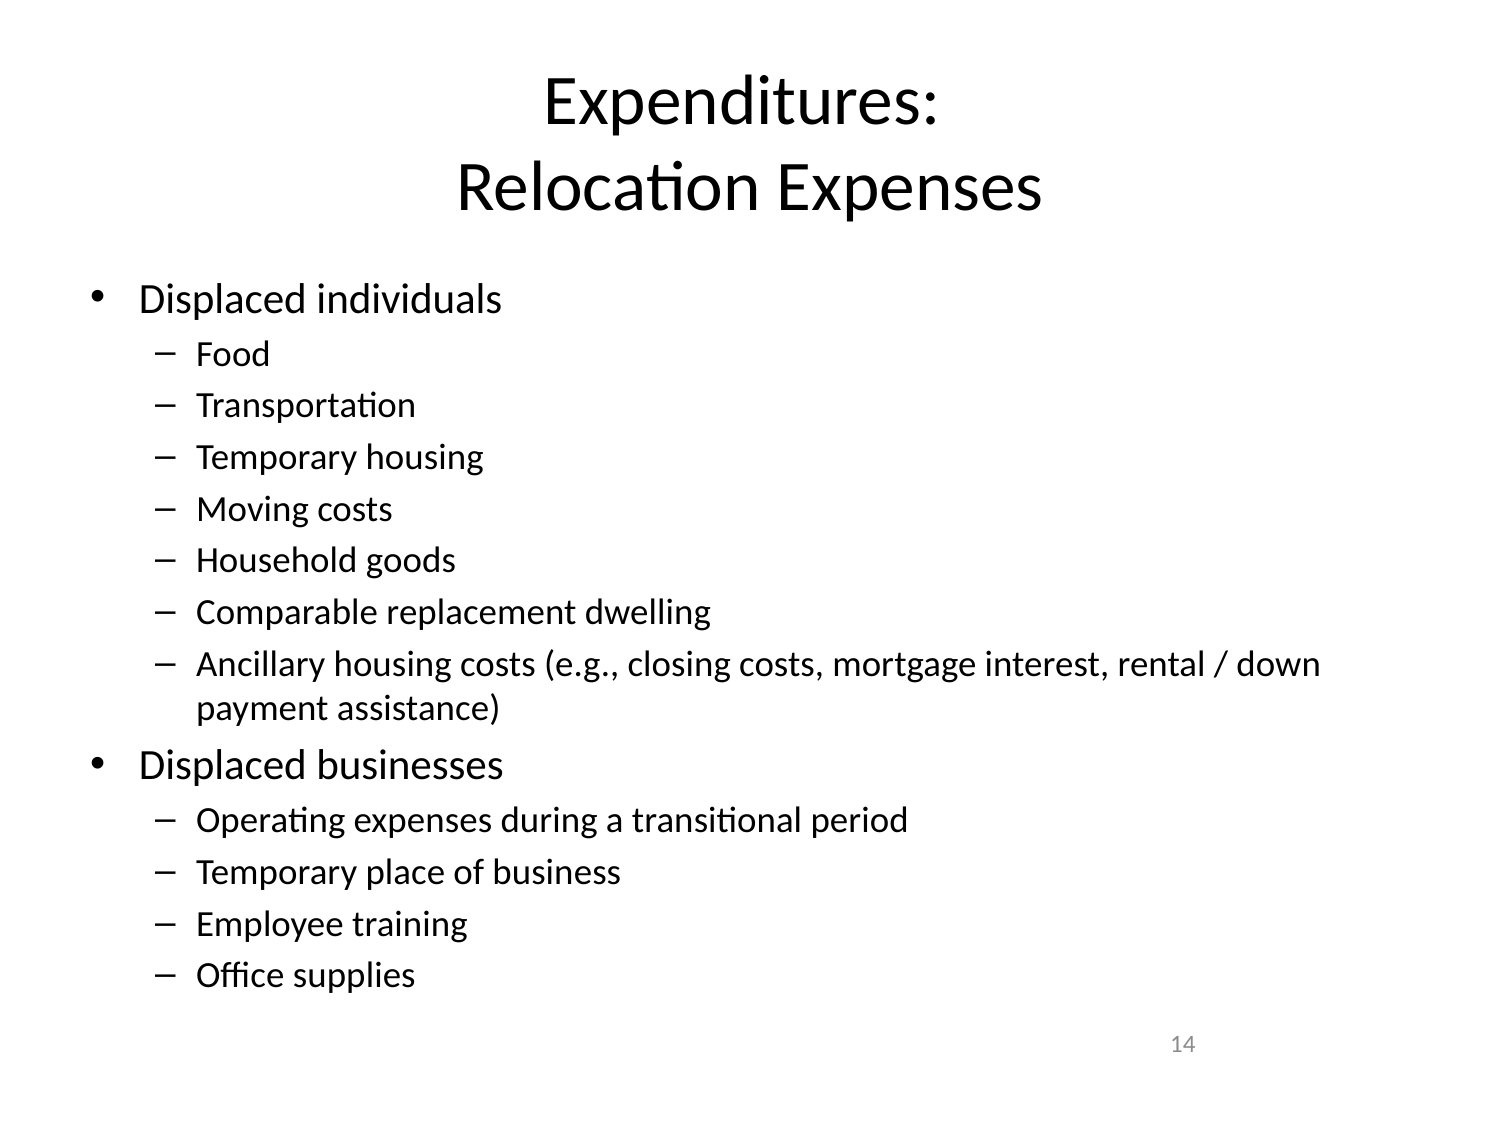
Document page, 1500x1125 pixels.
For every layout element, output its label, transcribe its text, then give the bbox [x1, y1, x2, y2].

title Expenditures: Relocation Expenses [75, 45, 1425, 233]
slide_number 14 [1030, 1012, 1211, 1073]
list Displaced individuals Food Transportation Temporary housing Moving costs Household goods Comparable replacement dwelling Ancillary housing costs (e.g., closing costs, mortgage interest, rental / down payment assistance) Displaced businesses Operating expenses during a transitional period Temporary place of business Employee training Office supplies [75, 262, 1425, 1005]
